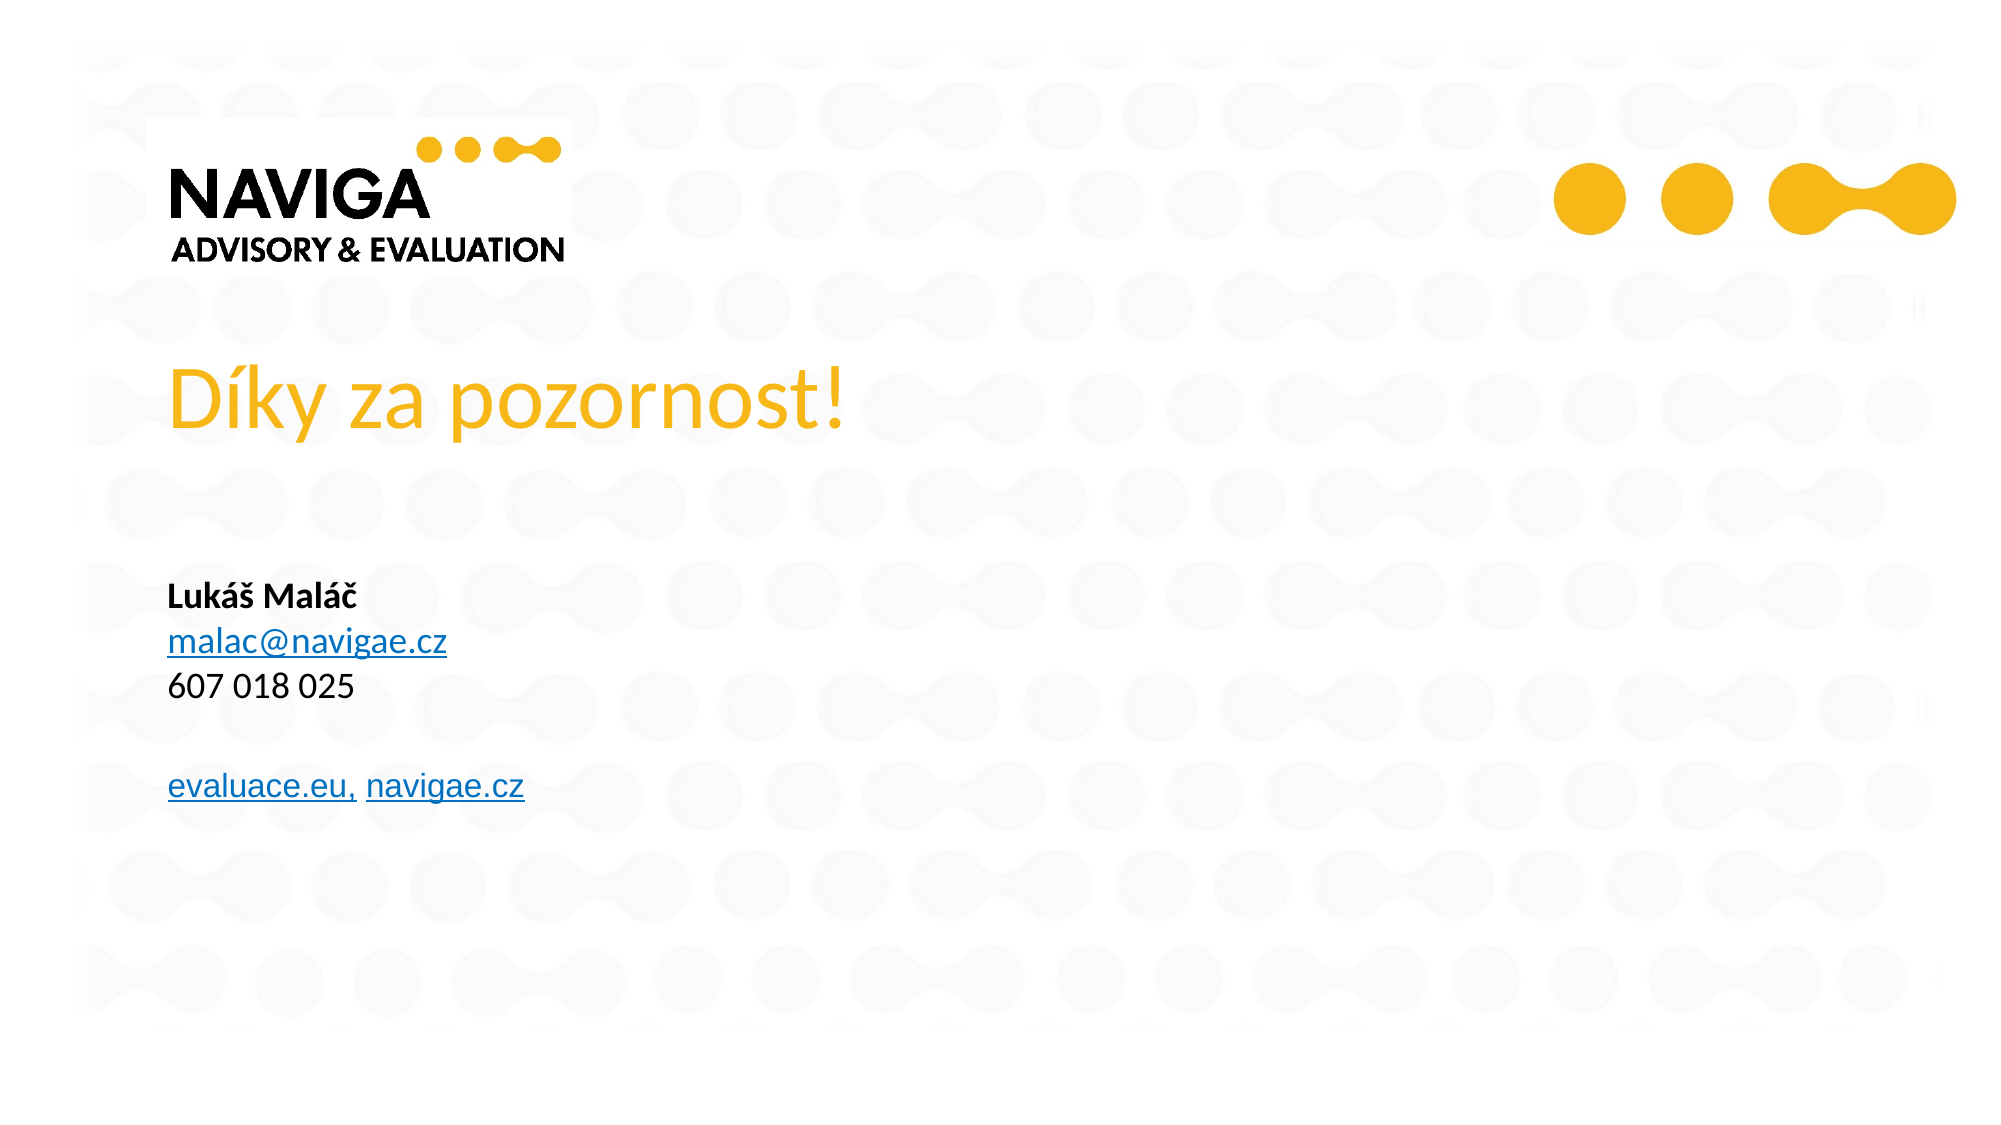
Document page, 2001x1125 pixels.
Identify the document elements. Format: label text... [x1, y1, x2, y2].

picture [100, 70, 1966, 1004]
text_box evaluace.eu, navigae.cz [142, 752, 607, 813]
list Díky za pozornost! Lukáš Maláč malac@navigae.cz 607 018 025 [152, 270, 1016, 897]
